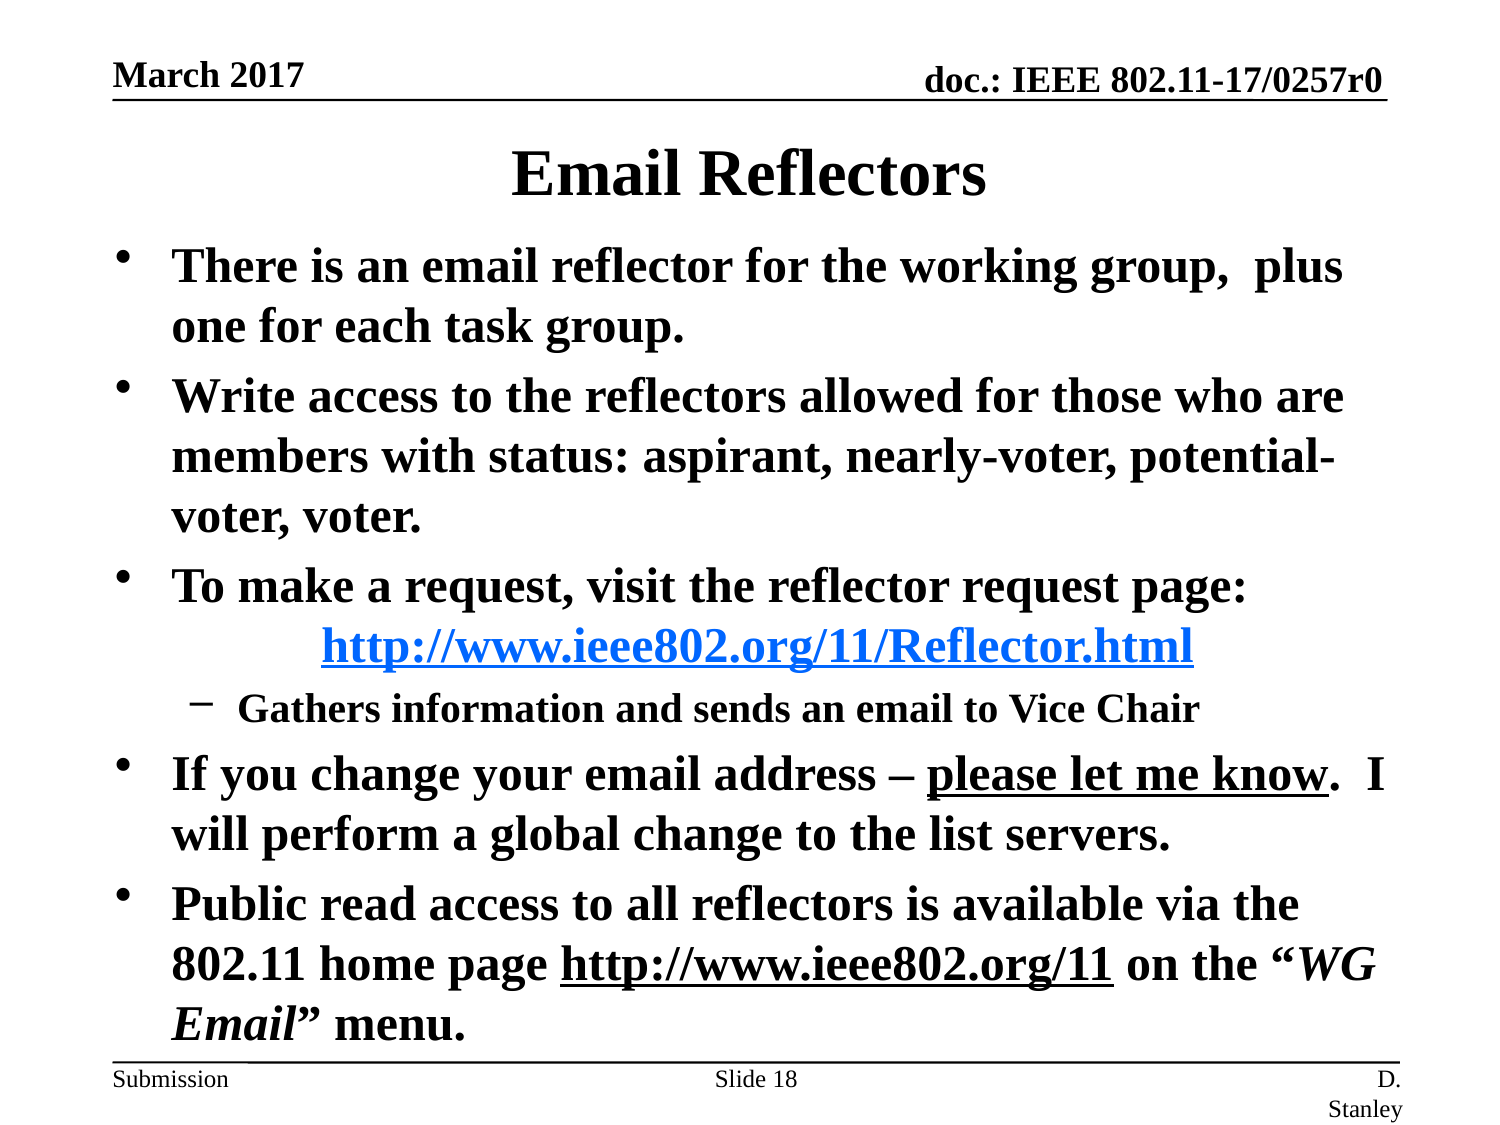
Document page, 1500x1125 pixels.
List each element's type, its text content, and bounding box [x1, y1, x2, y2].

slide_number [112, 49, 401, 96]
list There is an email reflector for the working group, plus one for each task group. Write access to the reflectors allowed for those who are members with status: aspirant, nearly-voter, potential-voter, voter. To make a request, visit the reflector request page: http://www.ieee802.org/11/Reflector.html Gathers information and sends an email to Vice Chair If you change your email address – please let me know. I will perform a global change to the list servers. Public read access to all reflectors is available via the 802.11 home page http://www.ieee802.org/11 on the “WG Email” menu. [99, 224, 1438, 1063]
slide_number Slide 18 [712, 1061, 800, 1093]
footer D. Stanley, HP Enterprise [1324, 1063, 1402, 1093]
title Email Reflectors [112, 112, 1388, 224]
